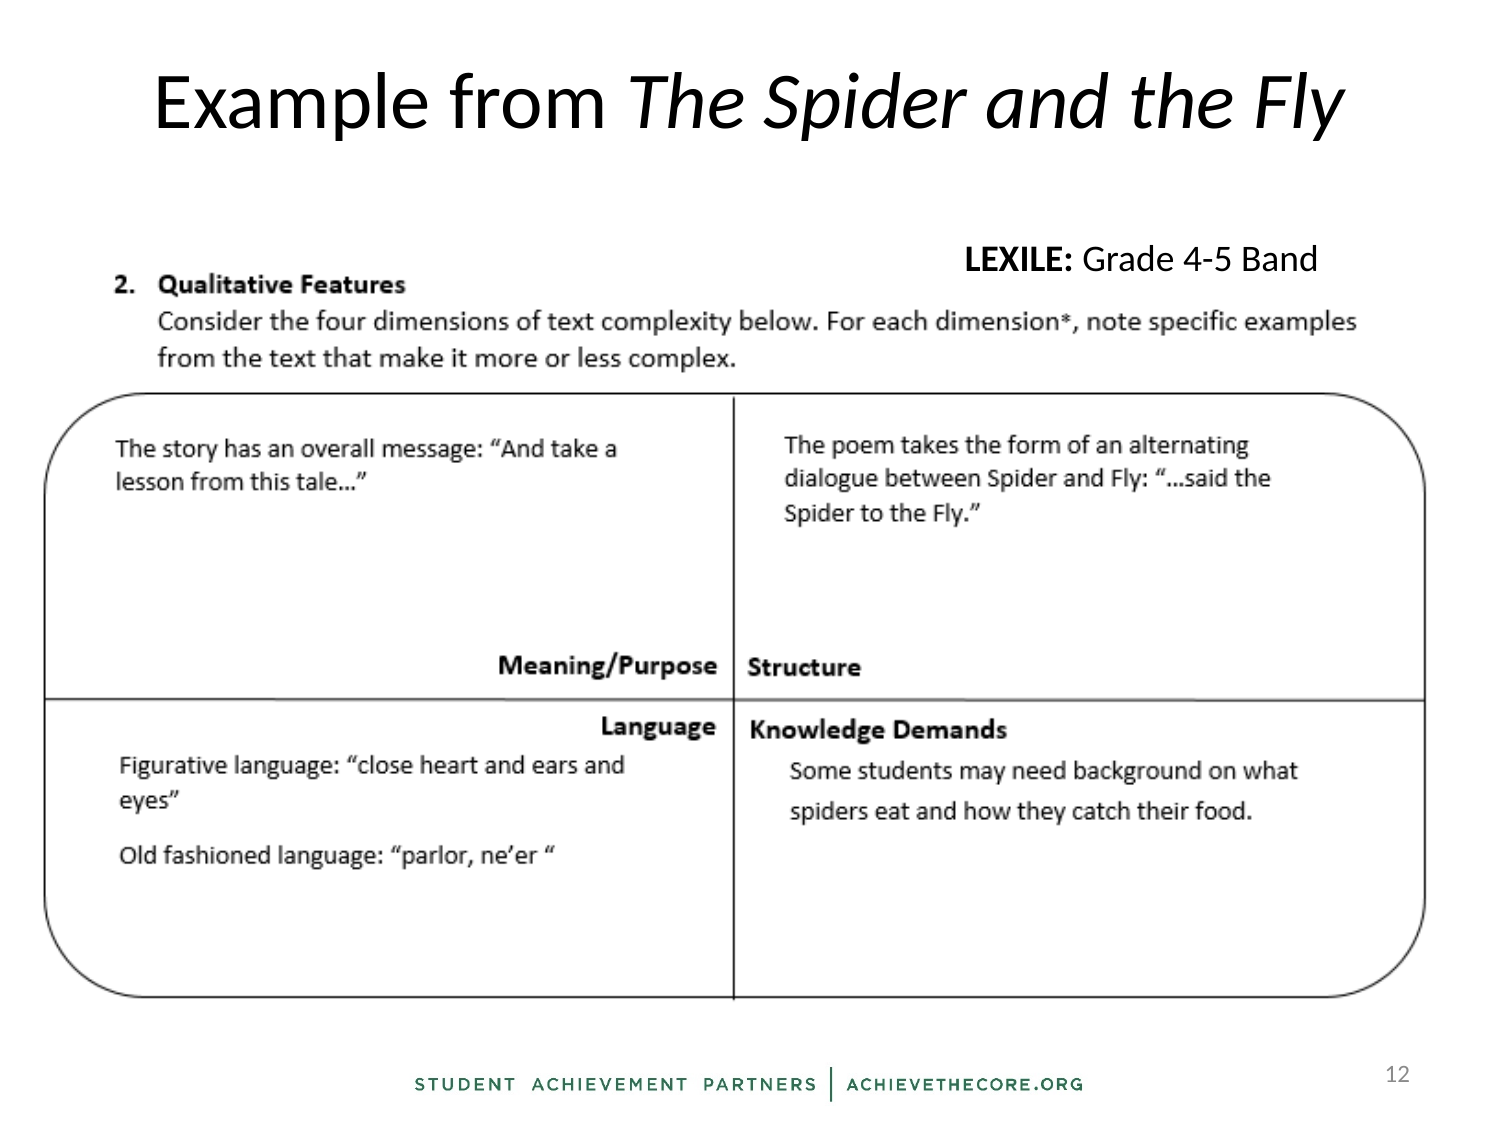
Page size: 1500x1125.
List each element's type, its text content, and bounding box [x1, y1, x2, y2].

title Example from The Spider and the Fly [75, 2, 1425, 190]
picture [399, 1062, 1101, 1107]
slide_number 12 [1074, 1042, 1425, 1103]
text_box LEXILE: Grade 4-5 Band [949, 226, 1400, 254]
picture [0, 255, 1463, 1015]
